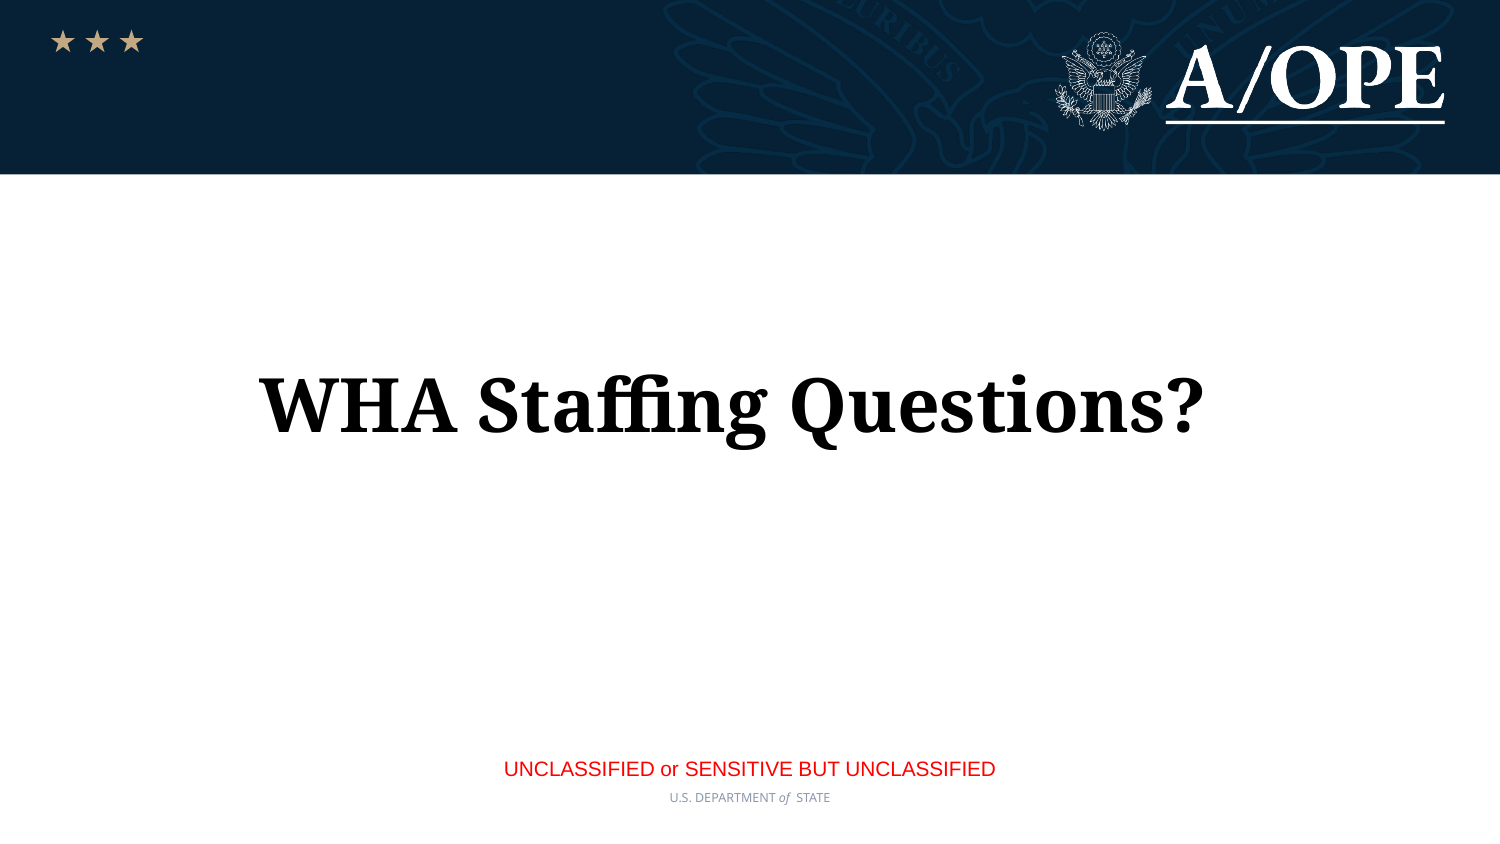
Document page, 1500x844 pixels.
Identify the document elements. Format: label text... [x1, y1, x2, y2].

title WHA Staffing Questions? [211, 67, 1256, 739]
picture [587, 0, 1500, 174]
text_box UNCLASSIFIED or SENSITIVE BUT UNCLASSIFIED [489, 747, 1011, 788]
